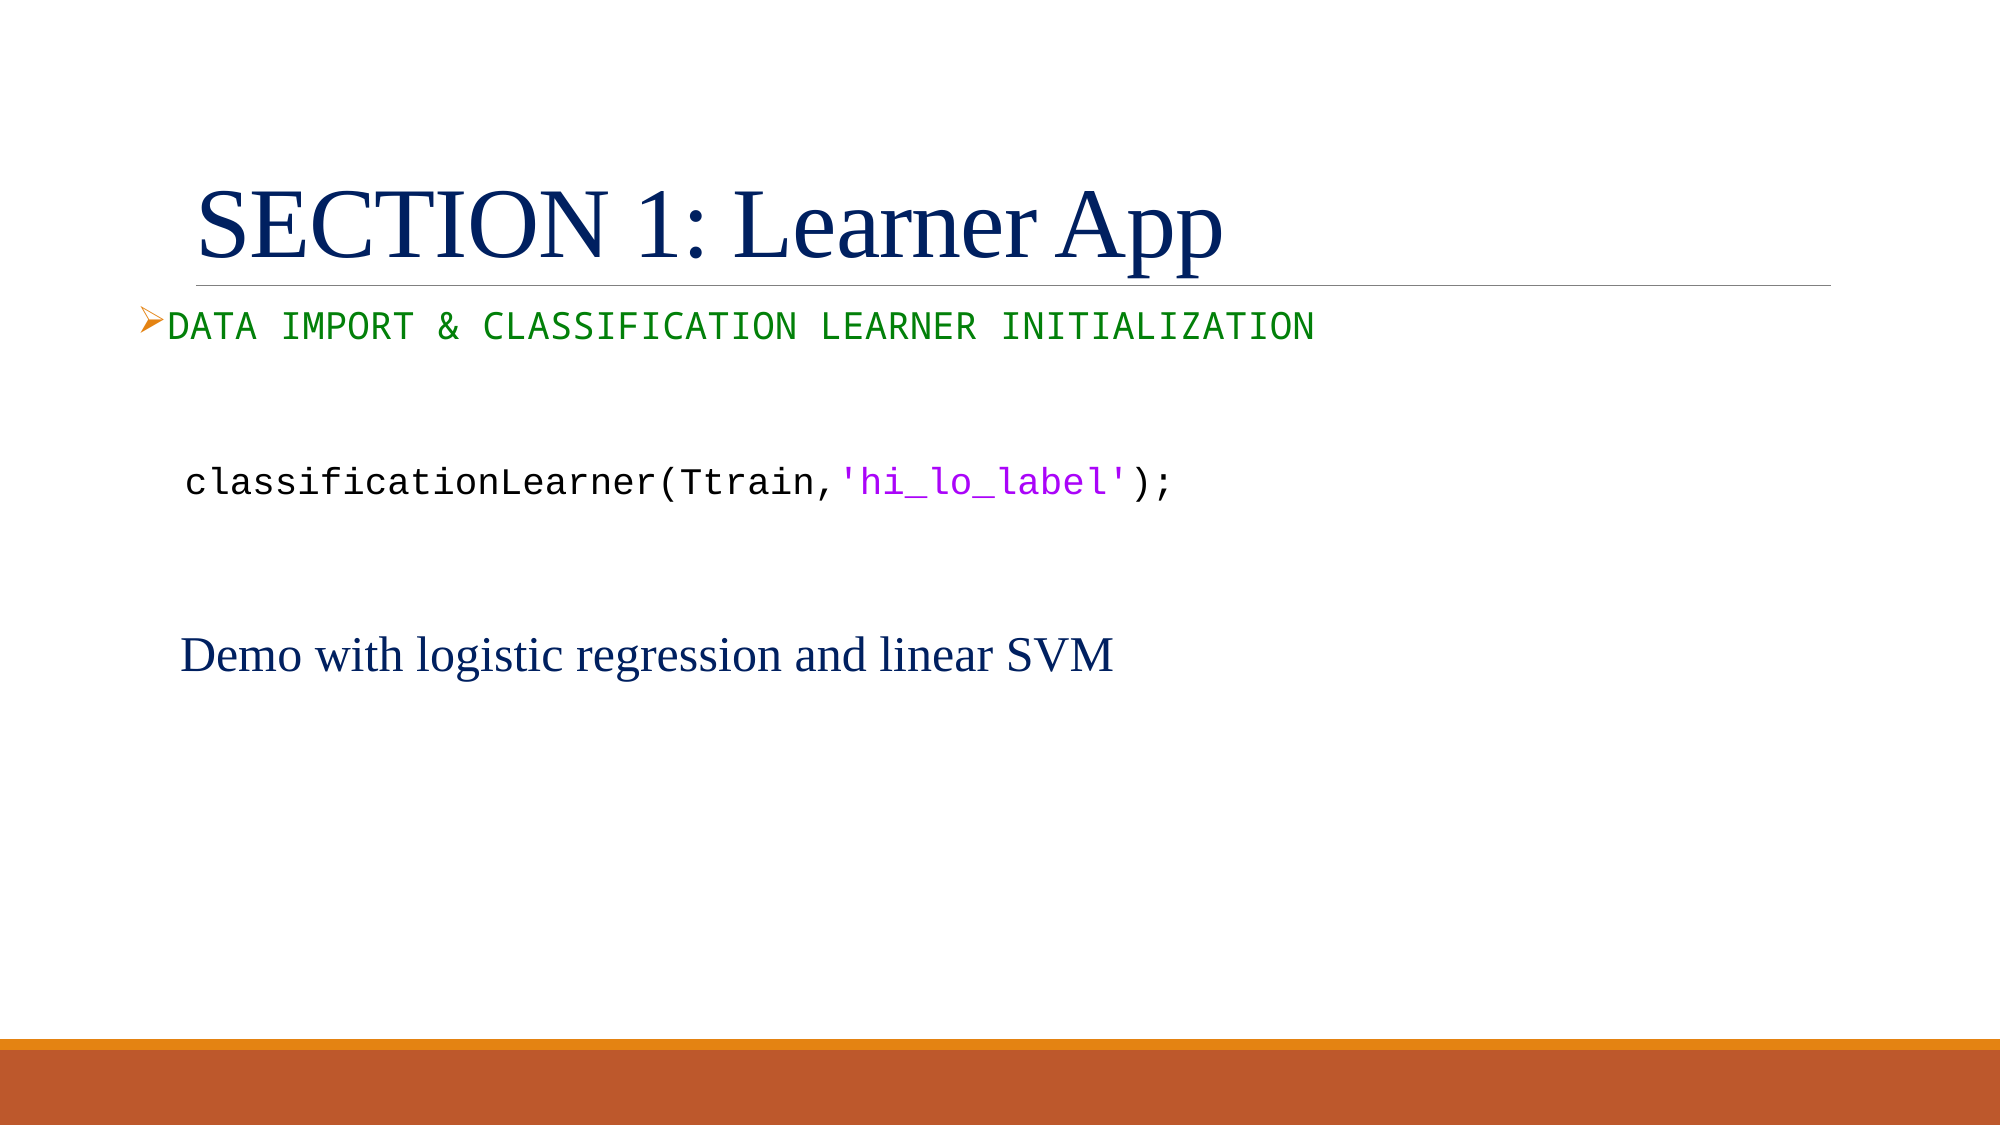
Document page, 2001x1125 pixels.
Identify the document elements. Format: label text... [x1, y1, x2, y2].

text_box DATA IMPORT & CLASSIFICATION LEARNER INITIALIZATION [137, 299, 1863, 1046]
text_box classificationLearner(Ttrain,'hi_lo_label'); [169, 449, 1248, 510]
title SECTION 1: Learner App [180, 47, 1830, 285]
